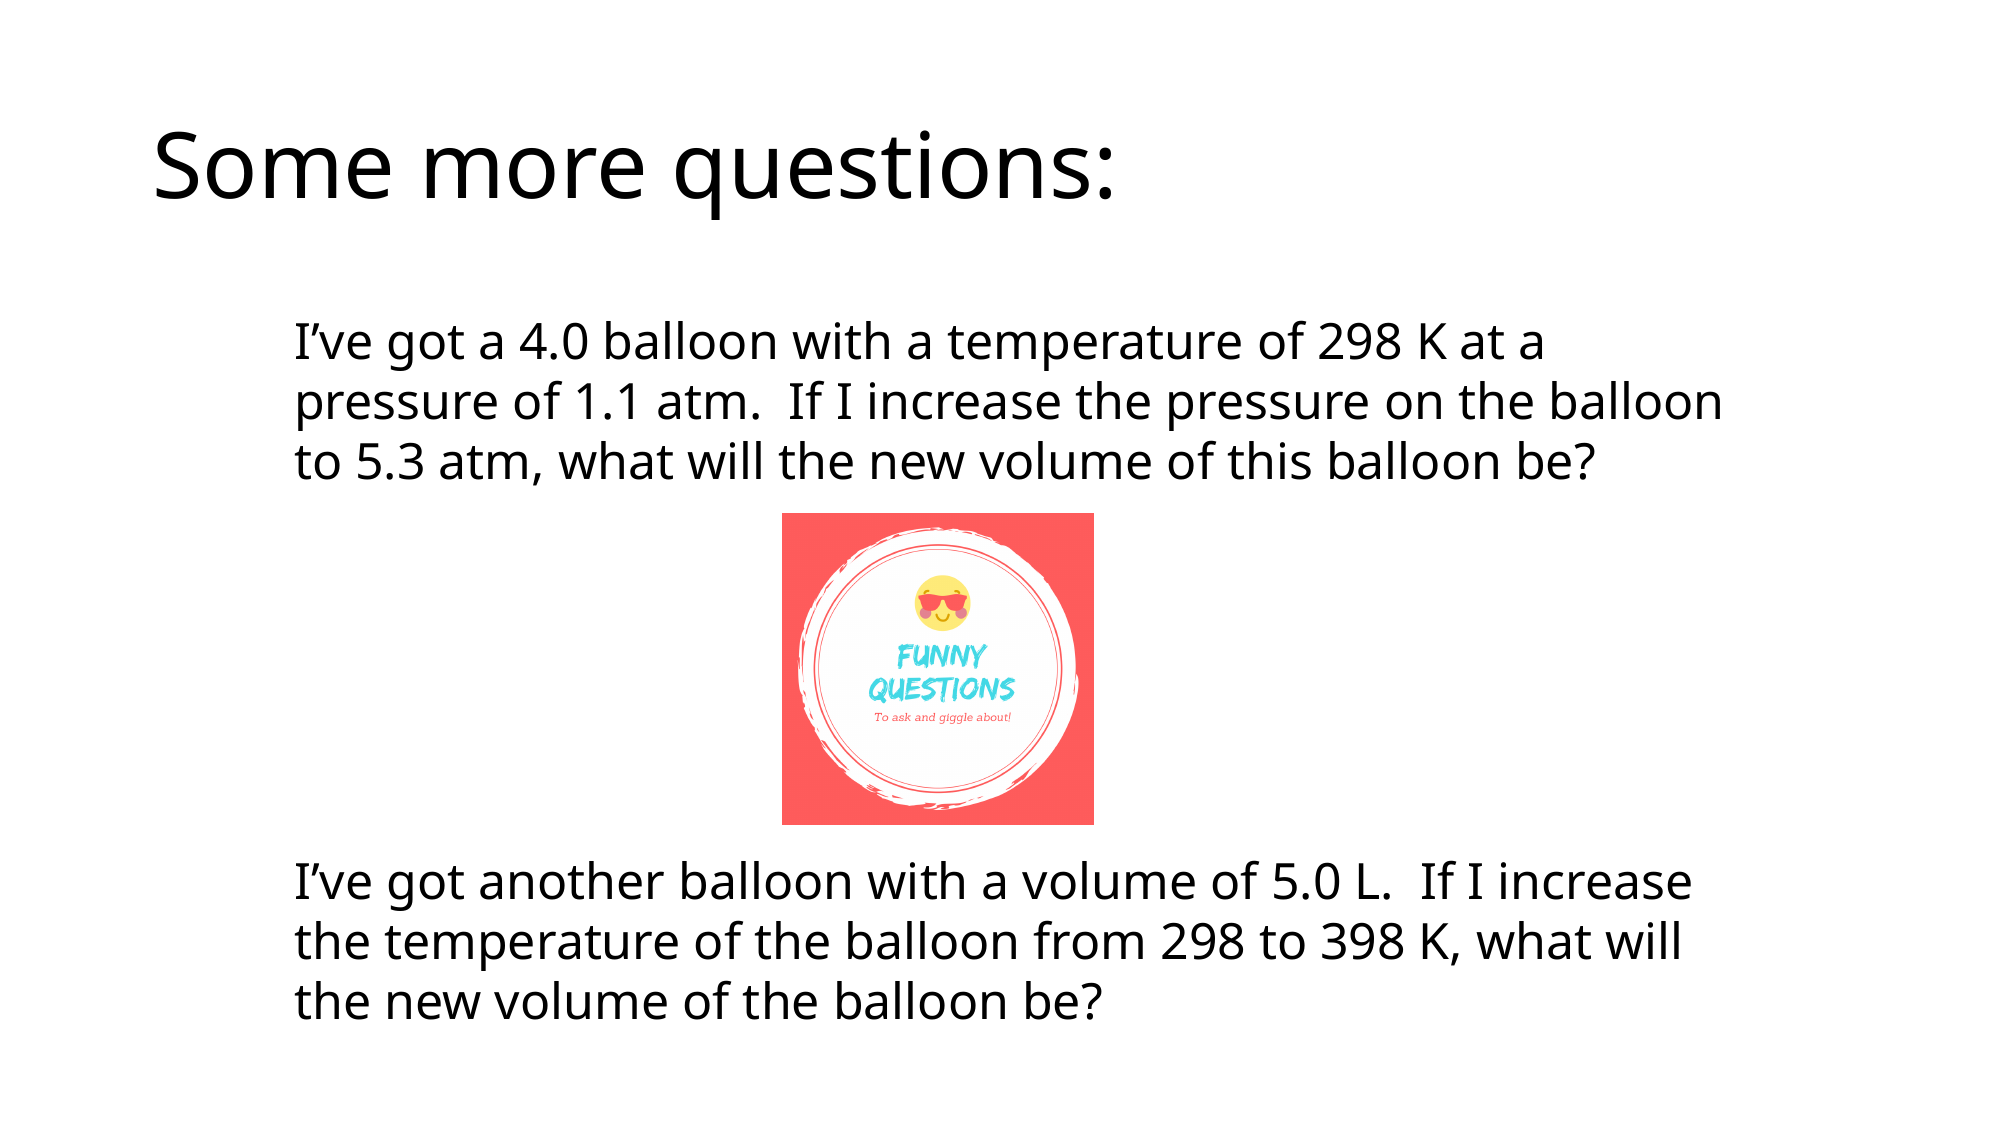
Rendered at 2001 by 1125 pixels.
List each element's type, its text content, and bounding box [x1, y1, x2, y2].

text_box I’ve got a 4.0 balloon with a temperature of 298 K at a pressure of 1.1 atm. If I increase the pressure on the balloon to 5.3 atm, what will the new volume of this balloon be? I’ve got another balloon with a volume of 5.0 L. If I increase the temperature of the balloon from 298 to 398 K, what will the new volume of the balloon be? [279, 301, 1772, 1037]
picture [782, 513, 1094, 825]
title Some more questions: [137, 59, 1863, 278]
